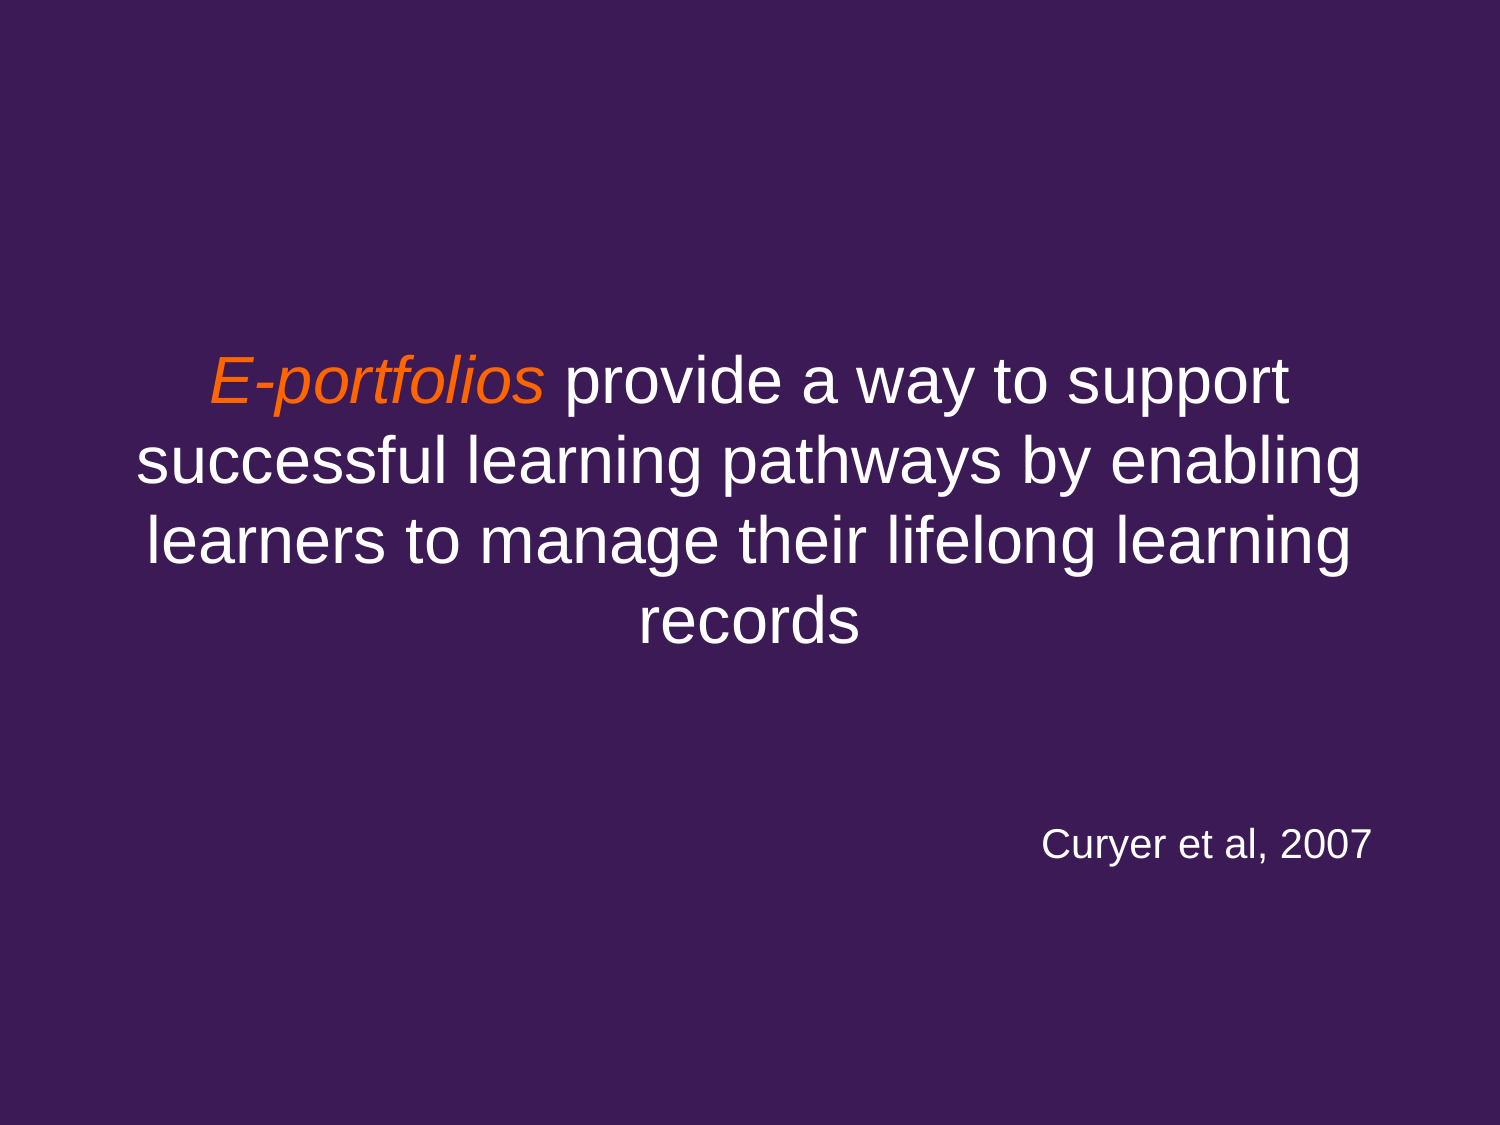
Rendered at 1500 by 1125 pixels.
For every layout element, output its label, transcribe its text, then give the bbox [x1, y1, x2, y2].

text_box E-portfolios provide a way to support successful learning pathways by enabling learners to manage their lifelong learning records Curyer et al, 2007 [112, 194, 1388, 875]
